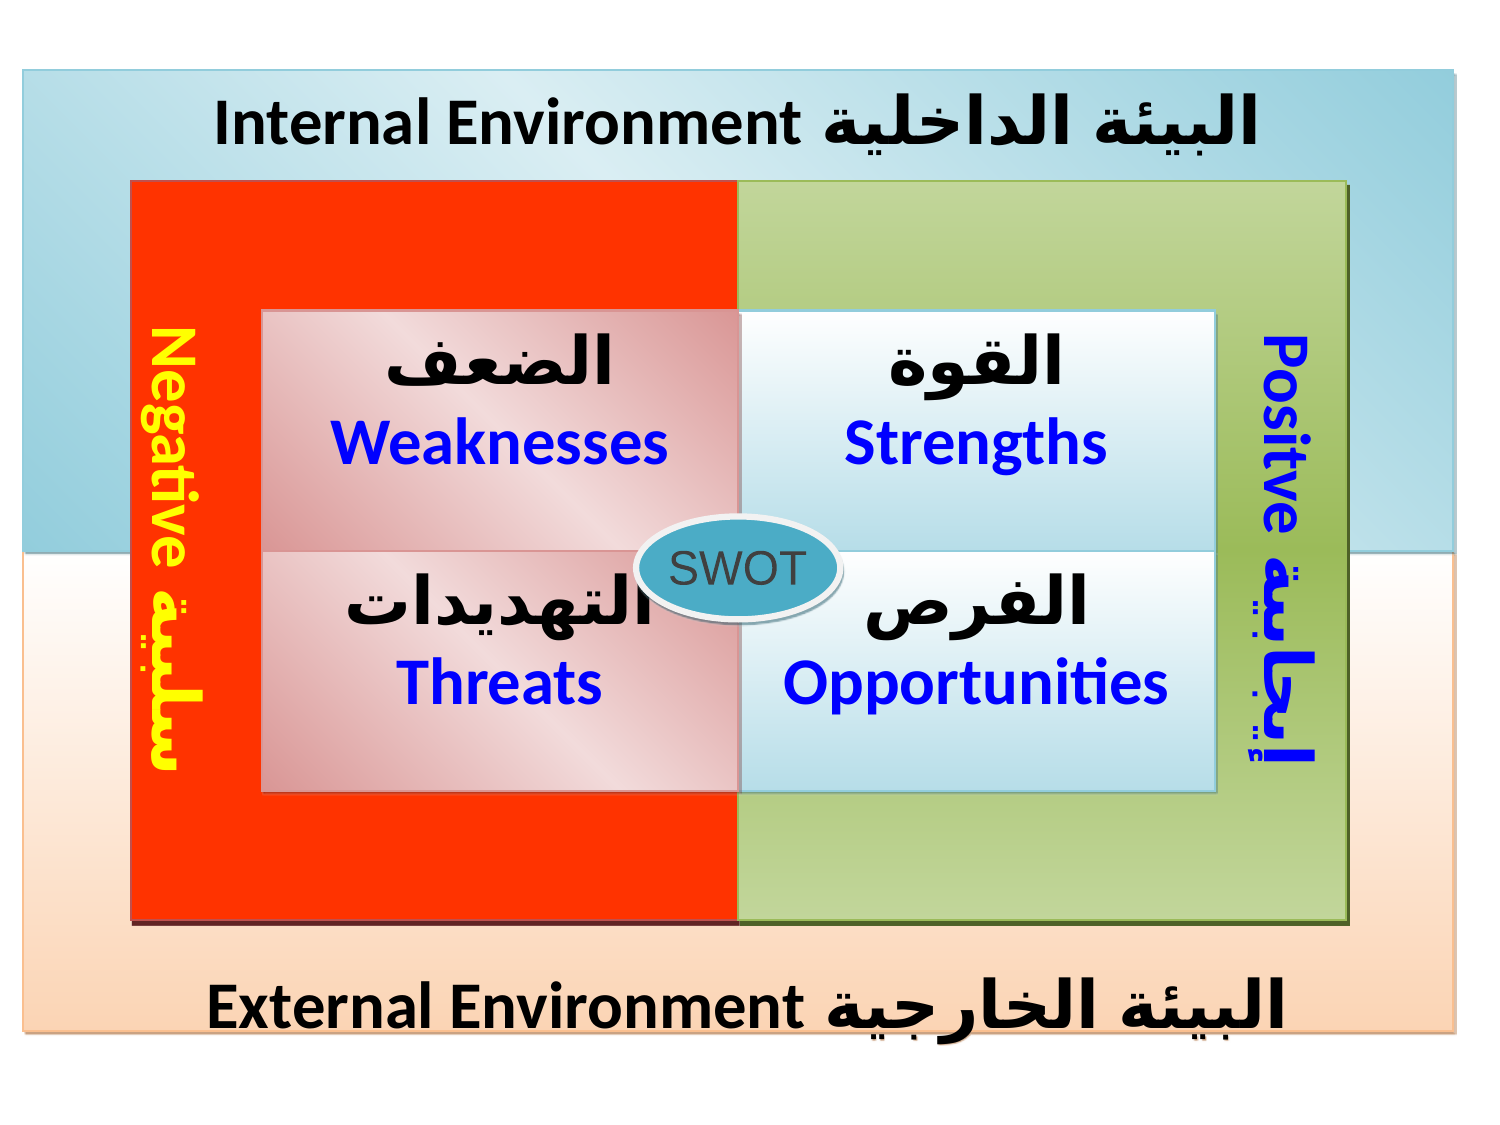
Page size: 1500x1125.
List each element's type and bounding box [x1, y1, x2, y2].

text_box [23, 70, 1454, 1032]
